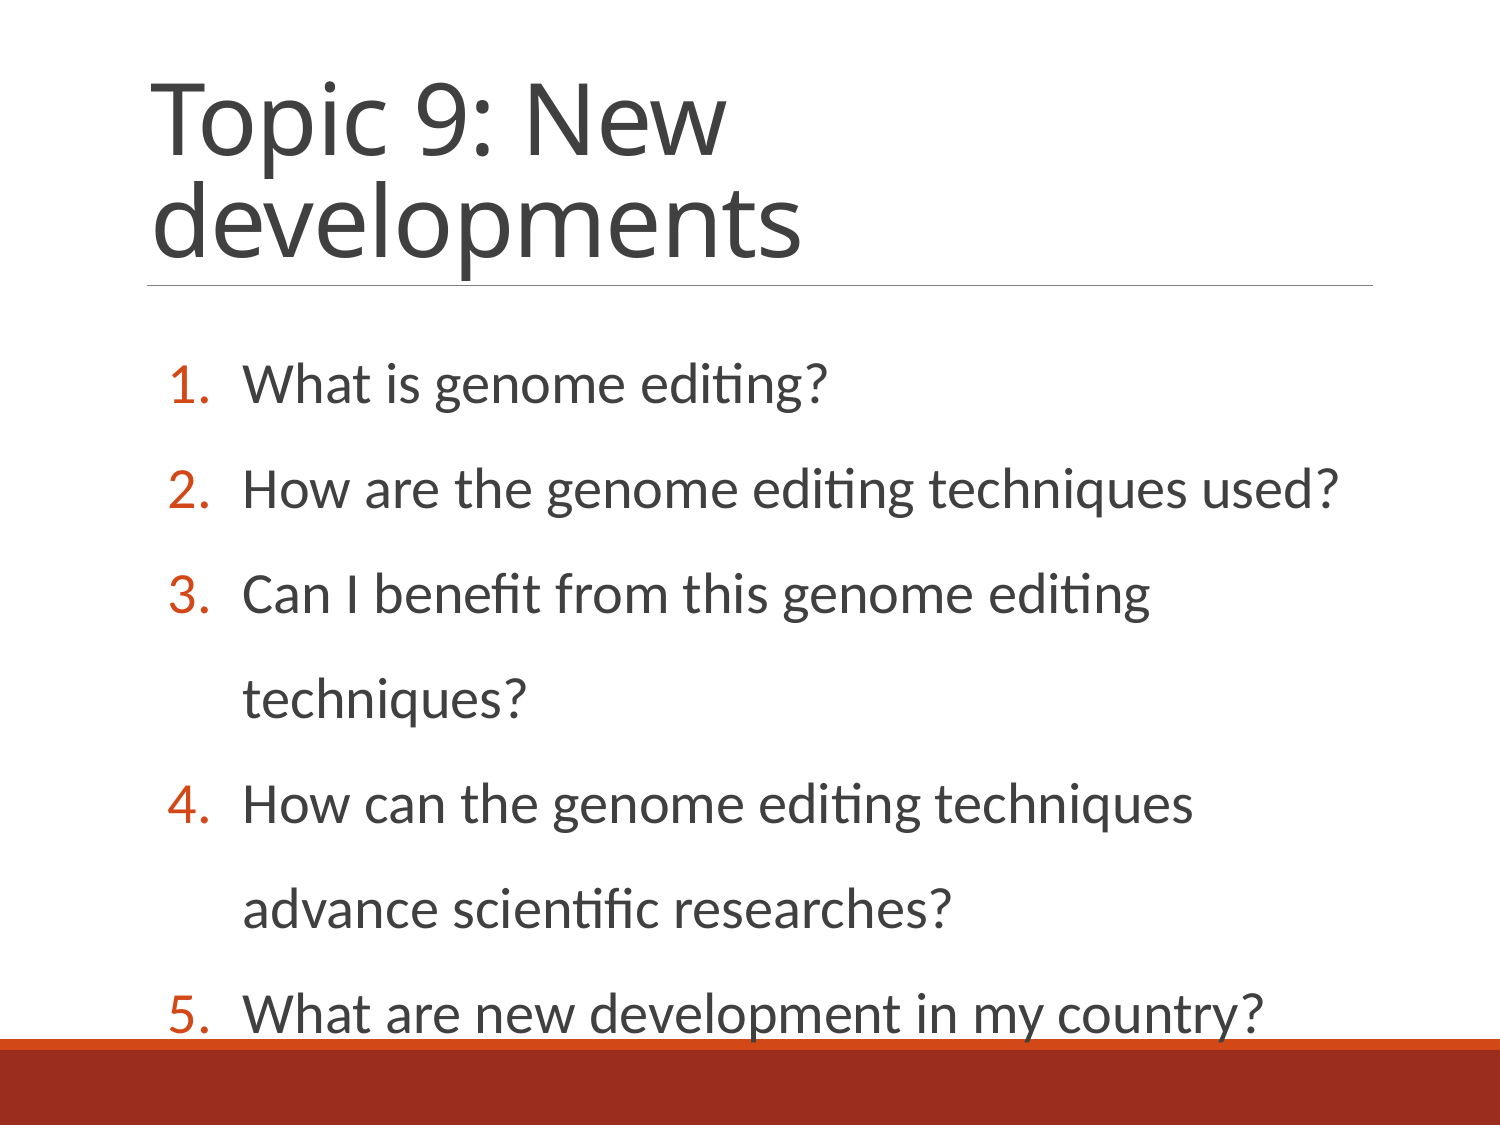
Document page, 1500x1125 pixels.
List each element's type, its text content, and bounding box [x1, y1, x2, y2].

title Topic 9: New developments [135, 47, 1373, 285]
list What is genome editing? How are the genome editing techniques used? Can I benefit from this genome editing techniques? How can the genome editing techniques advance scientific researches? What are new development in my country? [135, 302, 1350, 1029]
